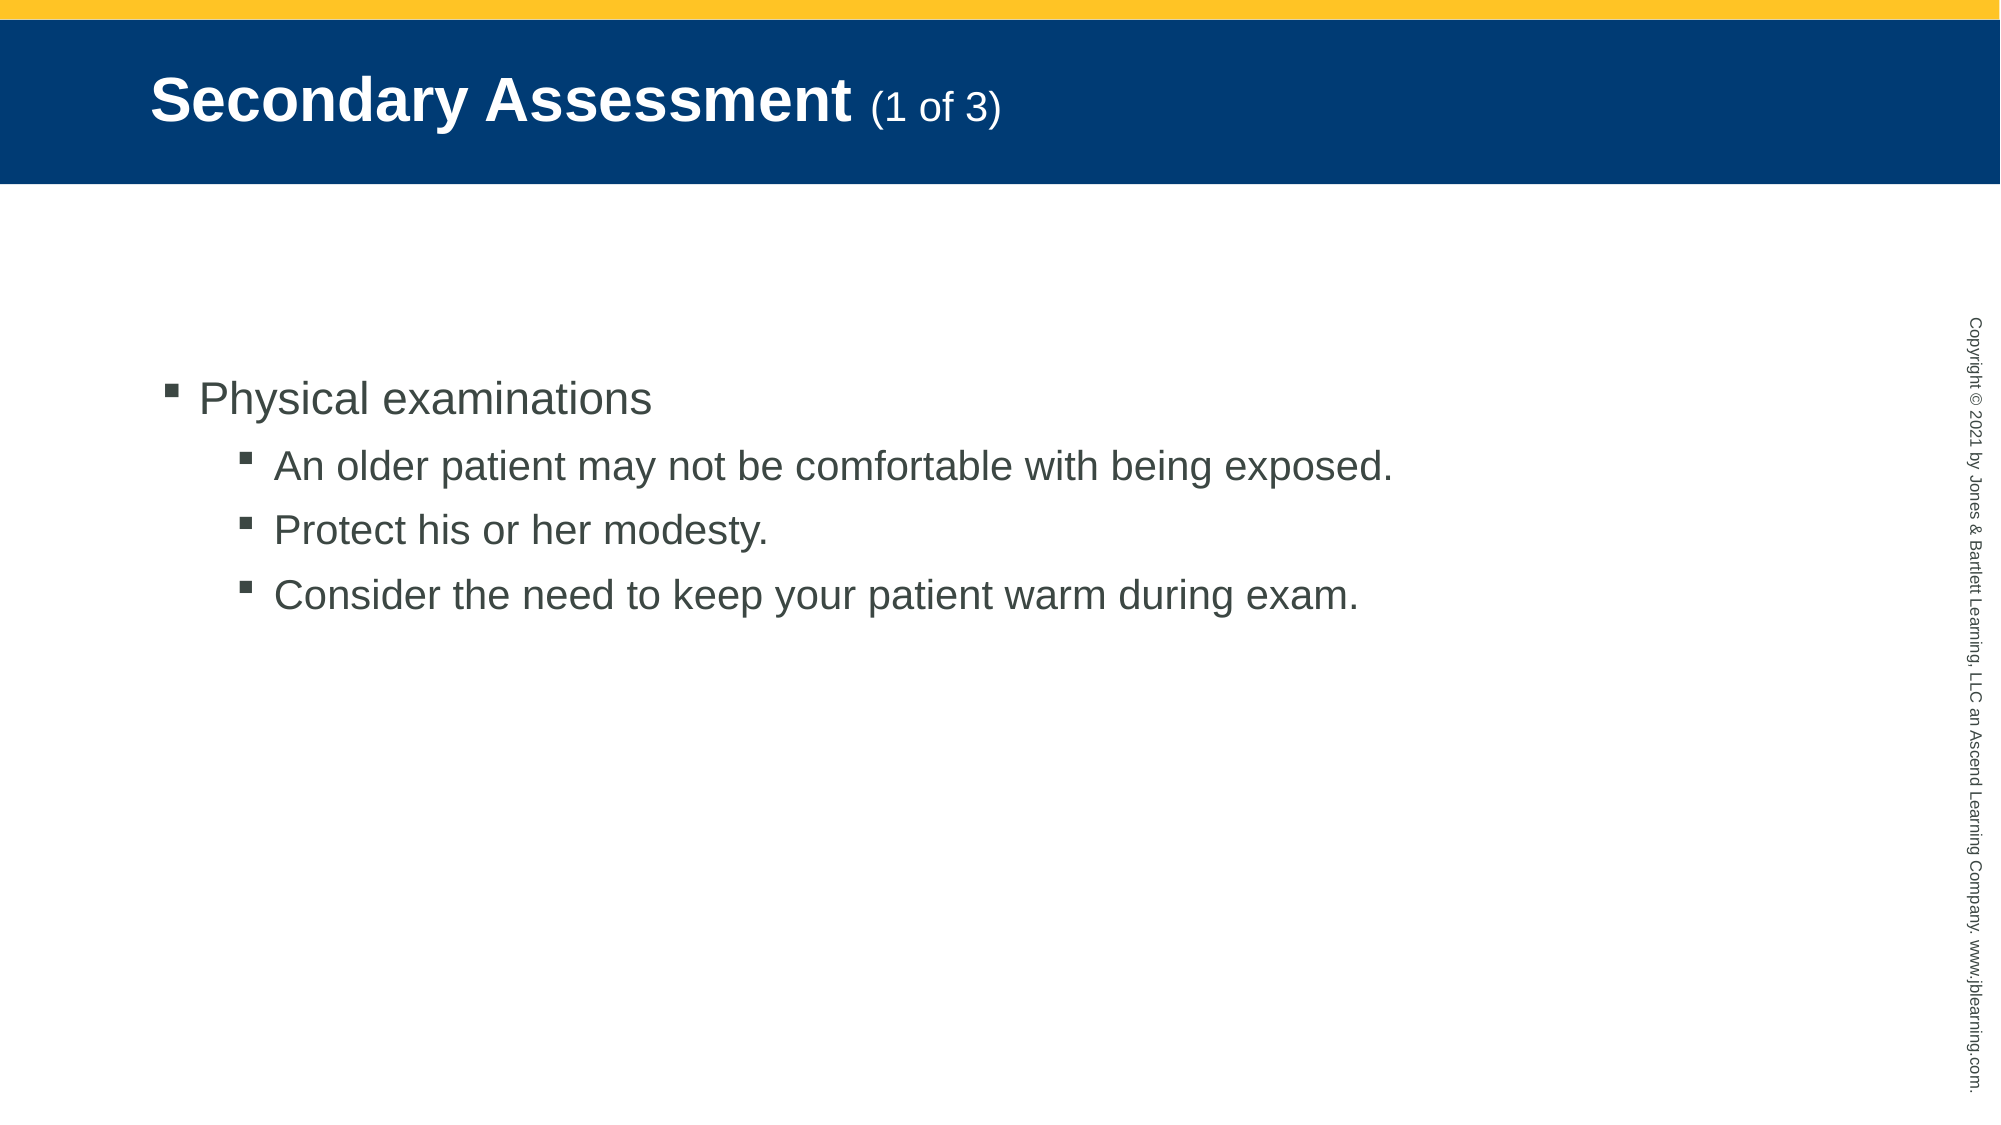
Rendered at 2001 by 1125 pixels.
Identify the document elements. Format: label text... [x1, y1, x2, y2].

list Physical examinations An older patient may not be comfortable with being exposed. Protect his or her modesty. Consider the need to keep your patient warm during exam. [146, 361, 1859, 1016]
title Secondary Assessment (1 of 3) [0, 19, 2000, 185]
